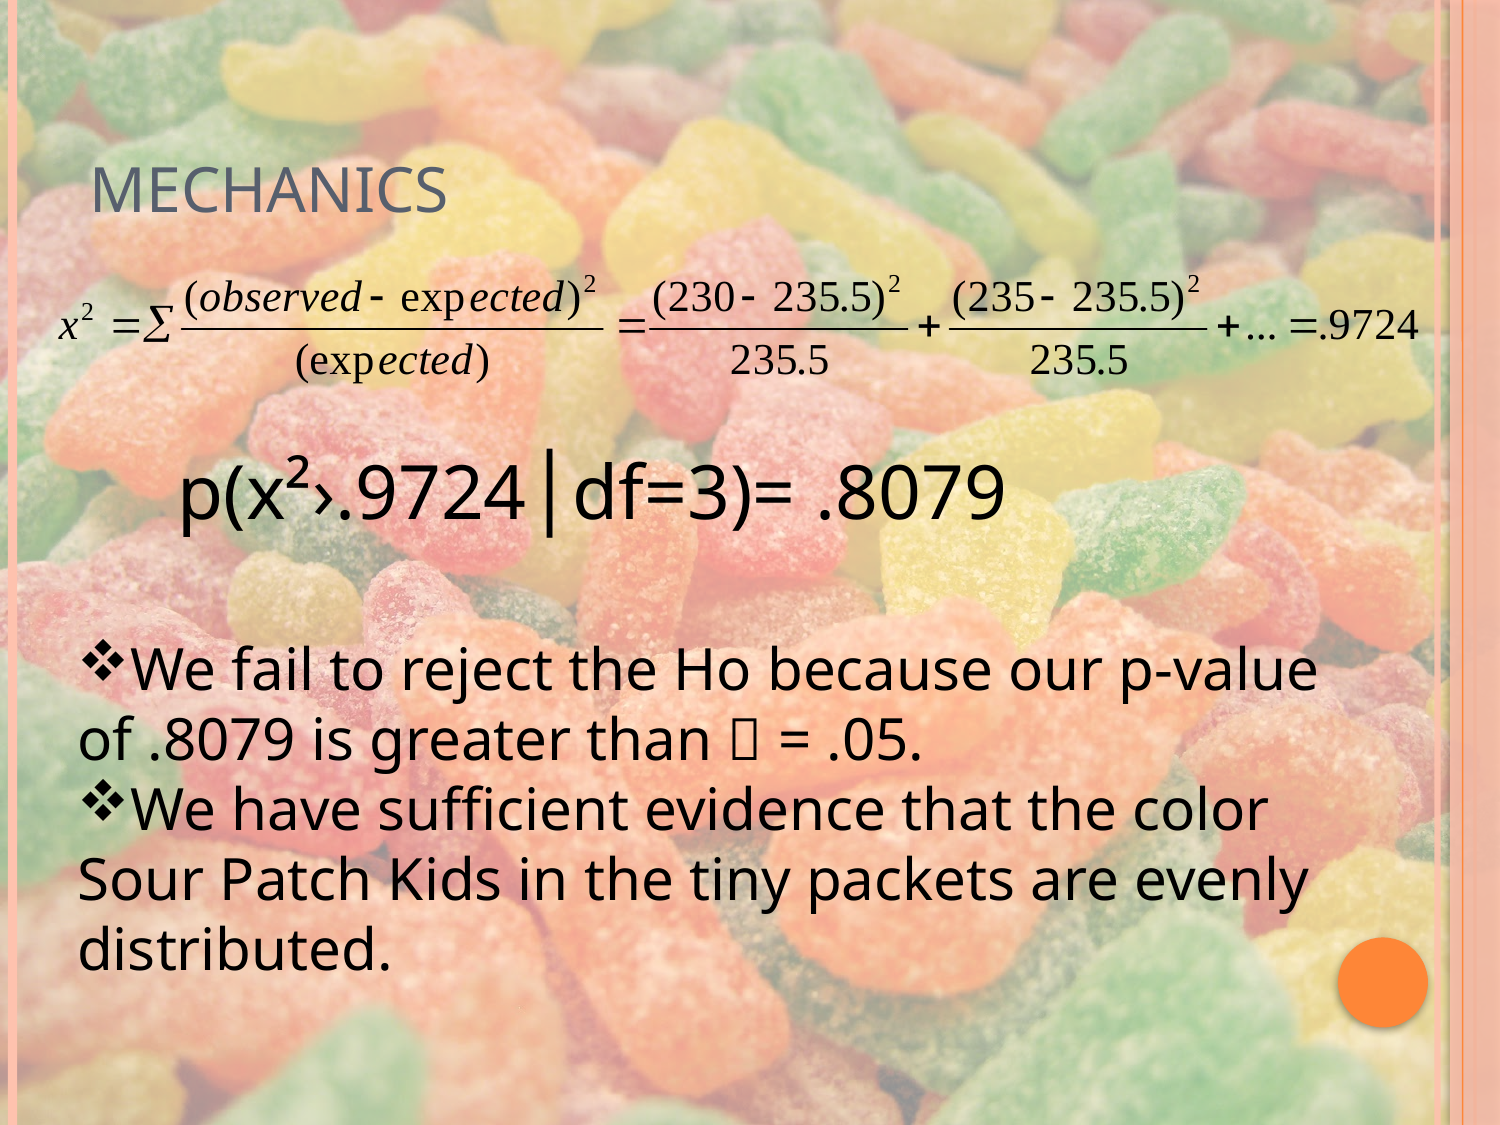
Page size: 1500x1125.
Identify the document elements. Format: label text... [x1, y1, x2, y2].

text_box We fail to reject the Ho because our p-value of .8079 is greater than  = .05. We have sufficient evidence that the color Sour Patch Kids in the tiny packets are evenly distributed. [62, 624, 1375, 990]
title mechanics [75, 45, 1300, 233]
text_box p(x²›.9724│df=3)= .8079 [162, 437, 1250, 543]
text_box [49, 261, 1426, 392]
